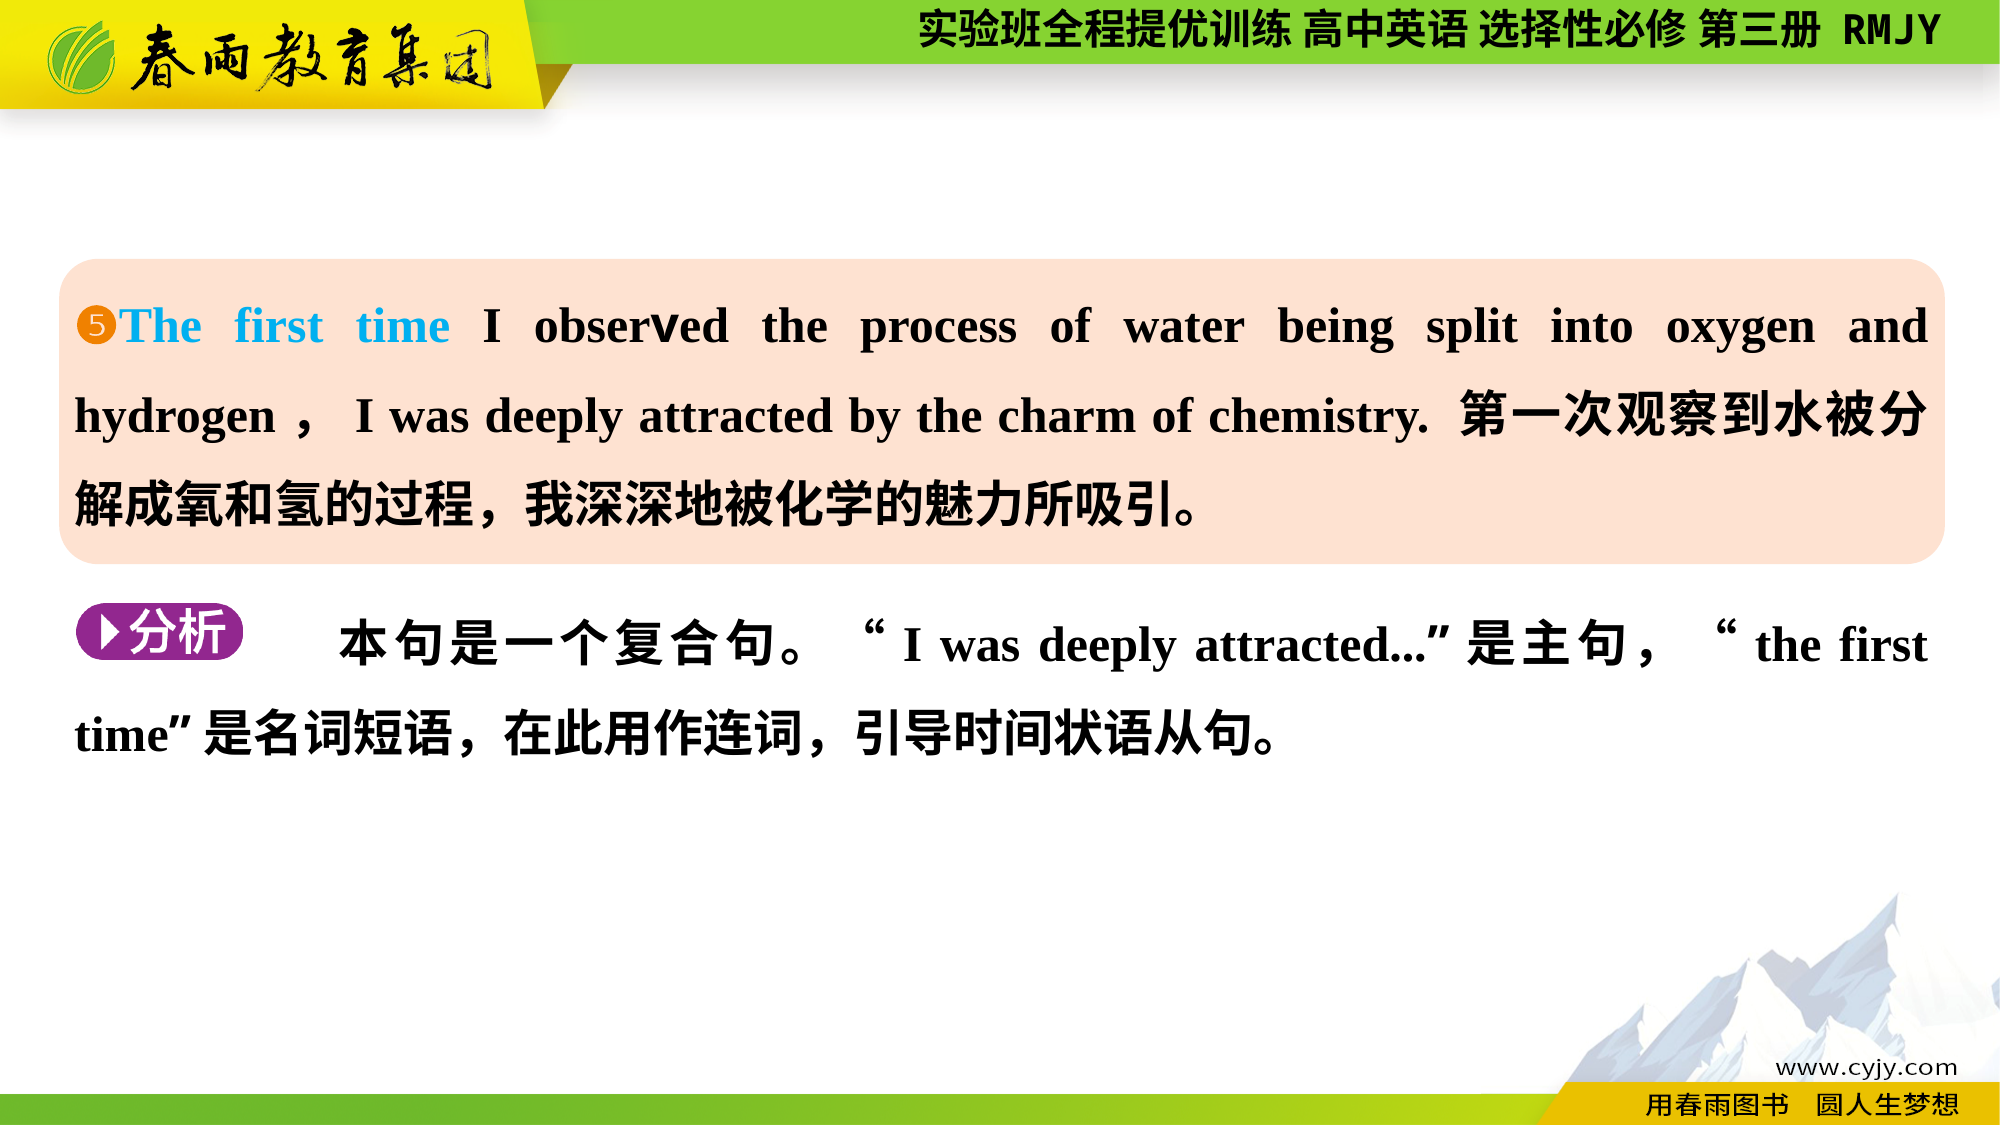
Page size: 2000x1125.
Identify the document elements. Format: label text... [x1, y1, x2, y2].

picture [0, 0, 2000, 1125]
text_box [59, 290, 1945, 565]
list ❺The first time I observed the process of water being split into oxygen and hydrogen，I was deeply attracted by the charm of chemistry. 第一次观察到水被分解成氧和氢的过程，我深深地被化学的魅力所吸引。 [59, 255, 1944, 532]
text_box 本句是一个复合句。“I was deeply attracted...”是主句，“the first time”是名词短语，在此用作连词，引导时间状语从句。 [59, 574, 1944, 770]
